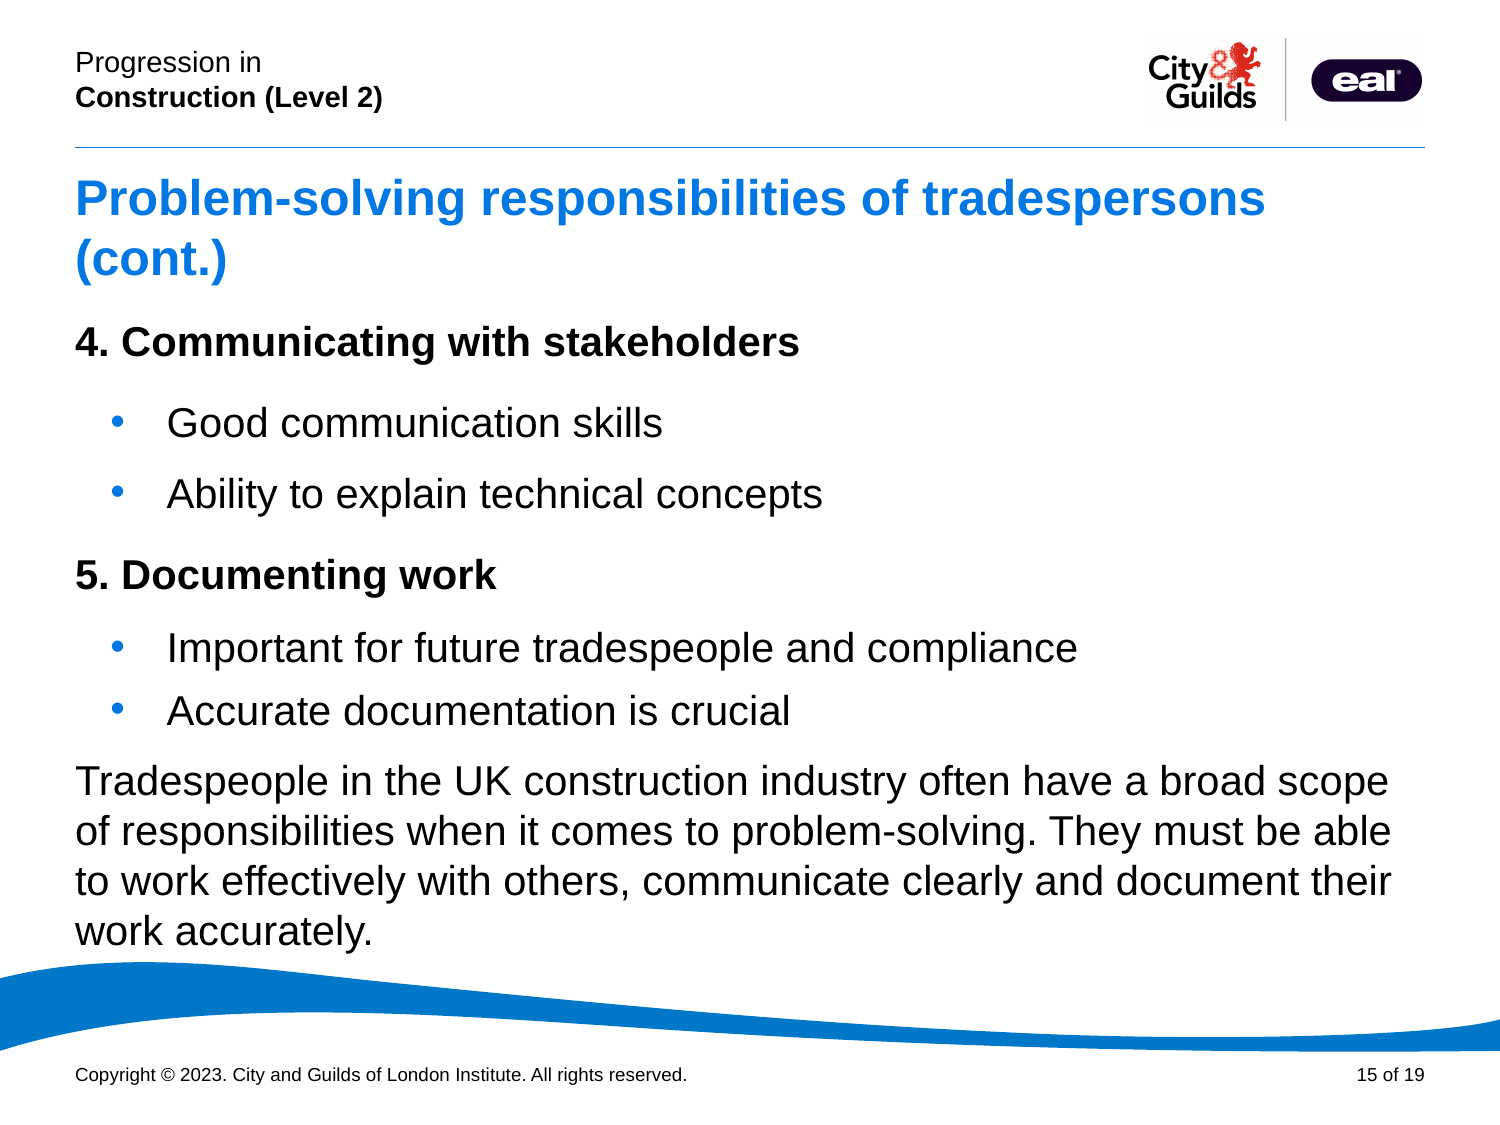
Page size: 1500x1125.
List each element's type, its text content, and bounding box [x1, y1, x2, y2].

picture [1149, 38, 1422, 121]
title Problem-solving responsibilities of tradespersons (cont.) [74, 165, 1426, 229]
list 4. Communicating with stakeholders Good communication skills Ability to explain technical concepts 5. Documenting work Important for future tradespeople and compliance Accurate documentation is crucial Tradespeople in the UK construction industry often have a broad scope of responsibilities when it comes to problem-solving. They must be able to work effectively with others, communicate clearly and document their work accurately. [74, 314, 1426, 965]
